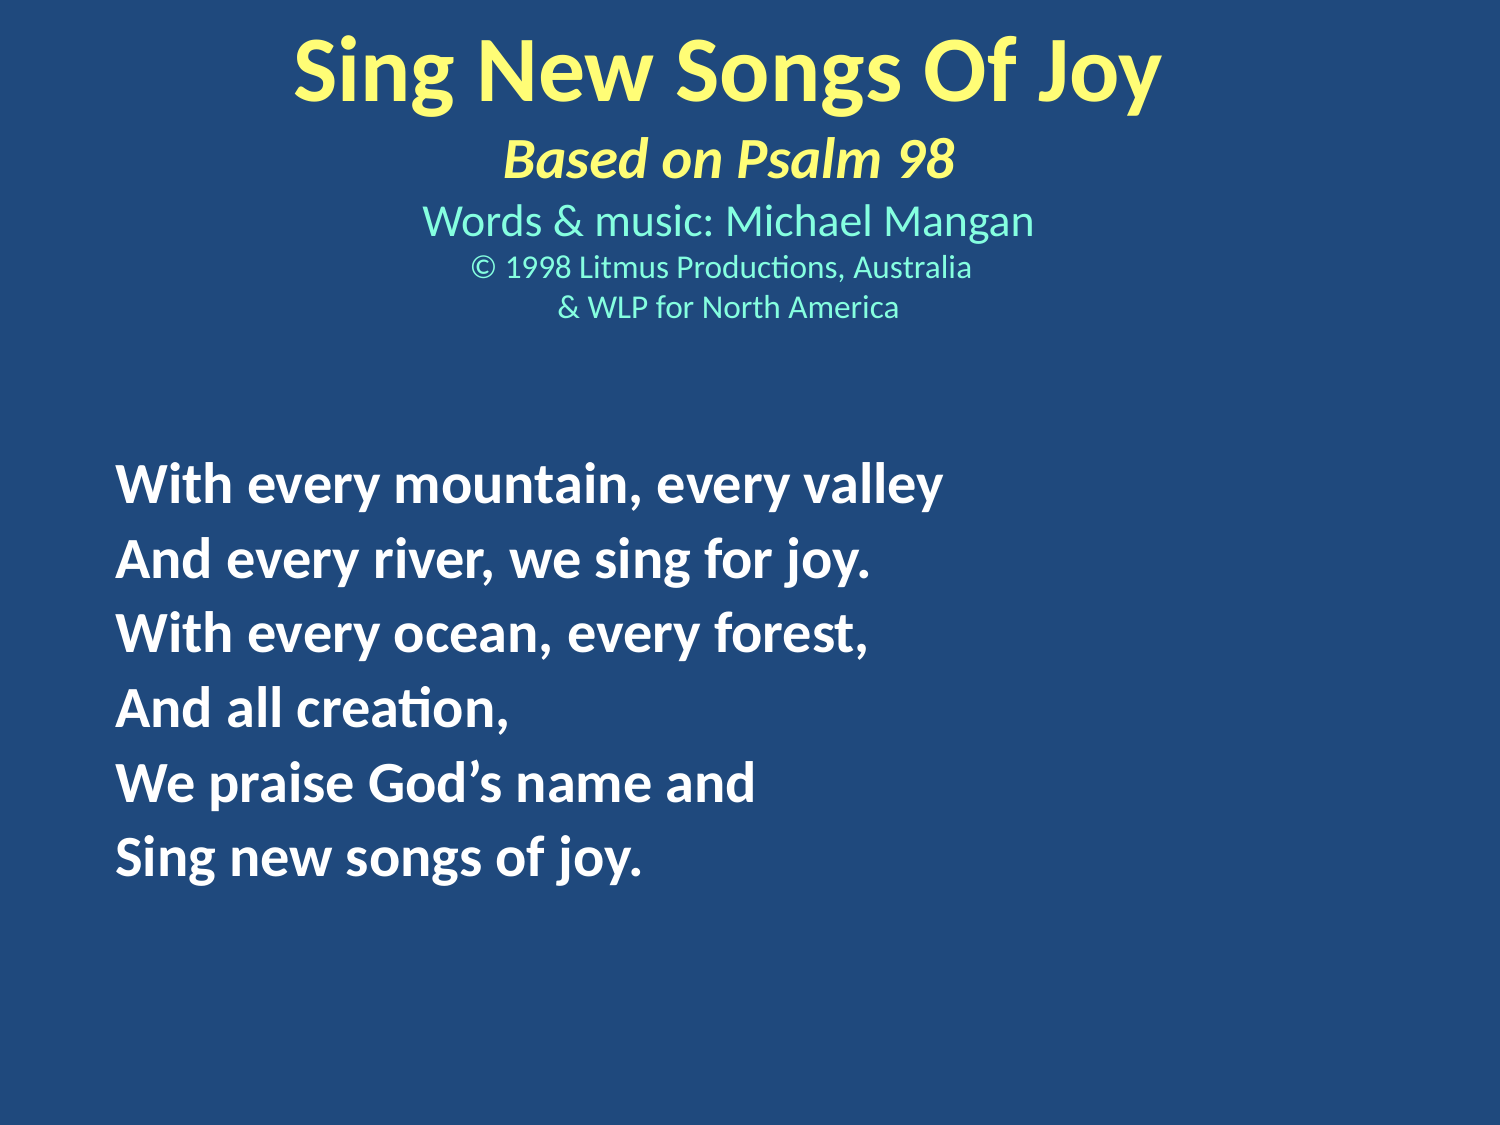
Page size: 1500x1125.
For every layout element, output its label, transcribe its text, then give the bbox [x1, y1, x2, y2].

list With every mountain, every valley And every river, we sing for joy. With every ocean, every forest, And all creation, We praise God’s name and Sing new songs of joy. [100, 446, 1444, 941]
text_box Sing New Songs Of Joy Based on Psalm 98 Words & music: Michael Mangan © 1998 Litmus Productions, Australia & WLP for North America [41, 7, 1417, 327]
